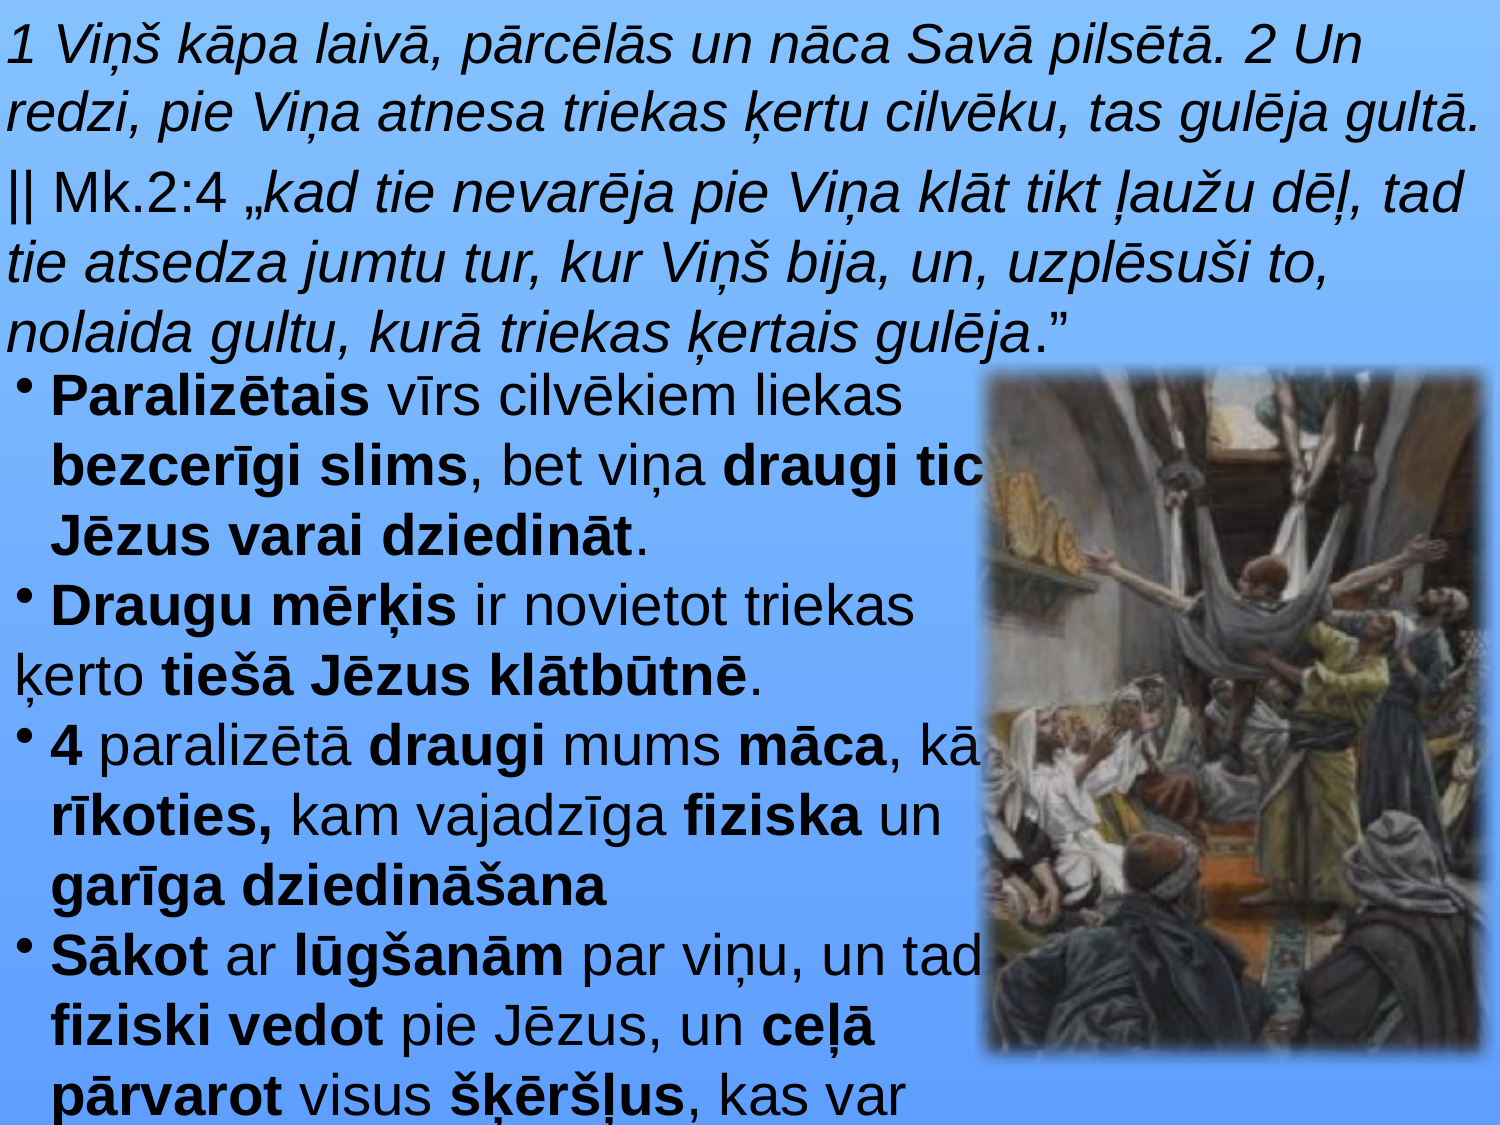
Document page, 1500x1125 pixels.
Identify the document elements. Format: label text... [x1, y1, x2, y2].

list 1 Viņš kāpa laivā, pārcēlās un nāca Savā pilsētā. 2 Un redzi, pie Viņa atnesa triekas ķertu cilvēku, tas gulēja gultā. || Mk.2:4 „kad tie nevarēja pie Viņa klāt tikt ļaužu dēļ, tad tie atsedza jumtu tur, kur Viņš bija, un, uzplēsuši to, nolaida gultu, kurā triekas ķertais gulēja.” [0, 0, 1500, 178]
text_box Paralizētais vīrs cilvēkiem liekas bezcerīgi slims, bet viņa draugi tic Jēzus varai dziedināt. Draugu mērķis ir novietot triekas ķerto tiešā Jēzus klātbūtnē. 4 paralizētā draugi mums māca, kā rīkoties, kam vajadzīga fiziska un garīga dziedināšana Sākot ar lūgšanām par viņu, un tad fiziski vedot pie Jēzus, un ceļā pārvarot visus šķēršļus, kas var rasties. [0, 349, 1093, 1125]
picture [967, 354, 1500, 1071]
